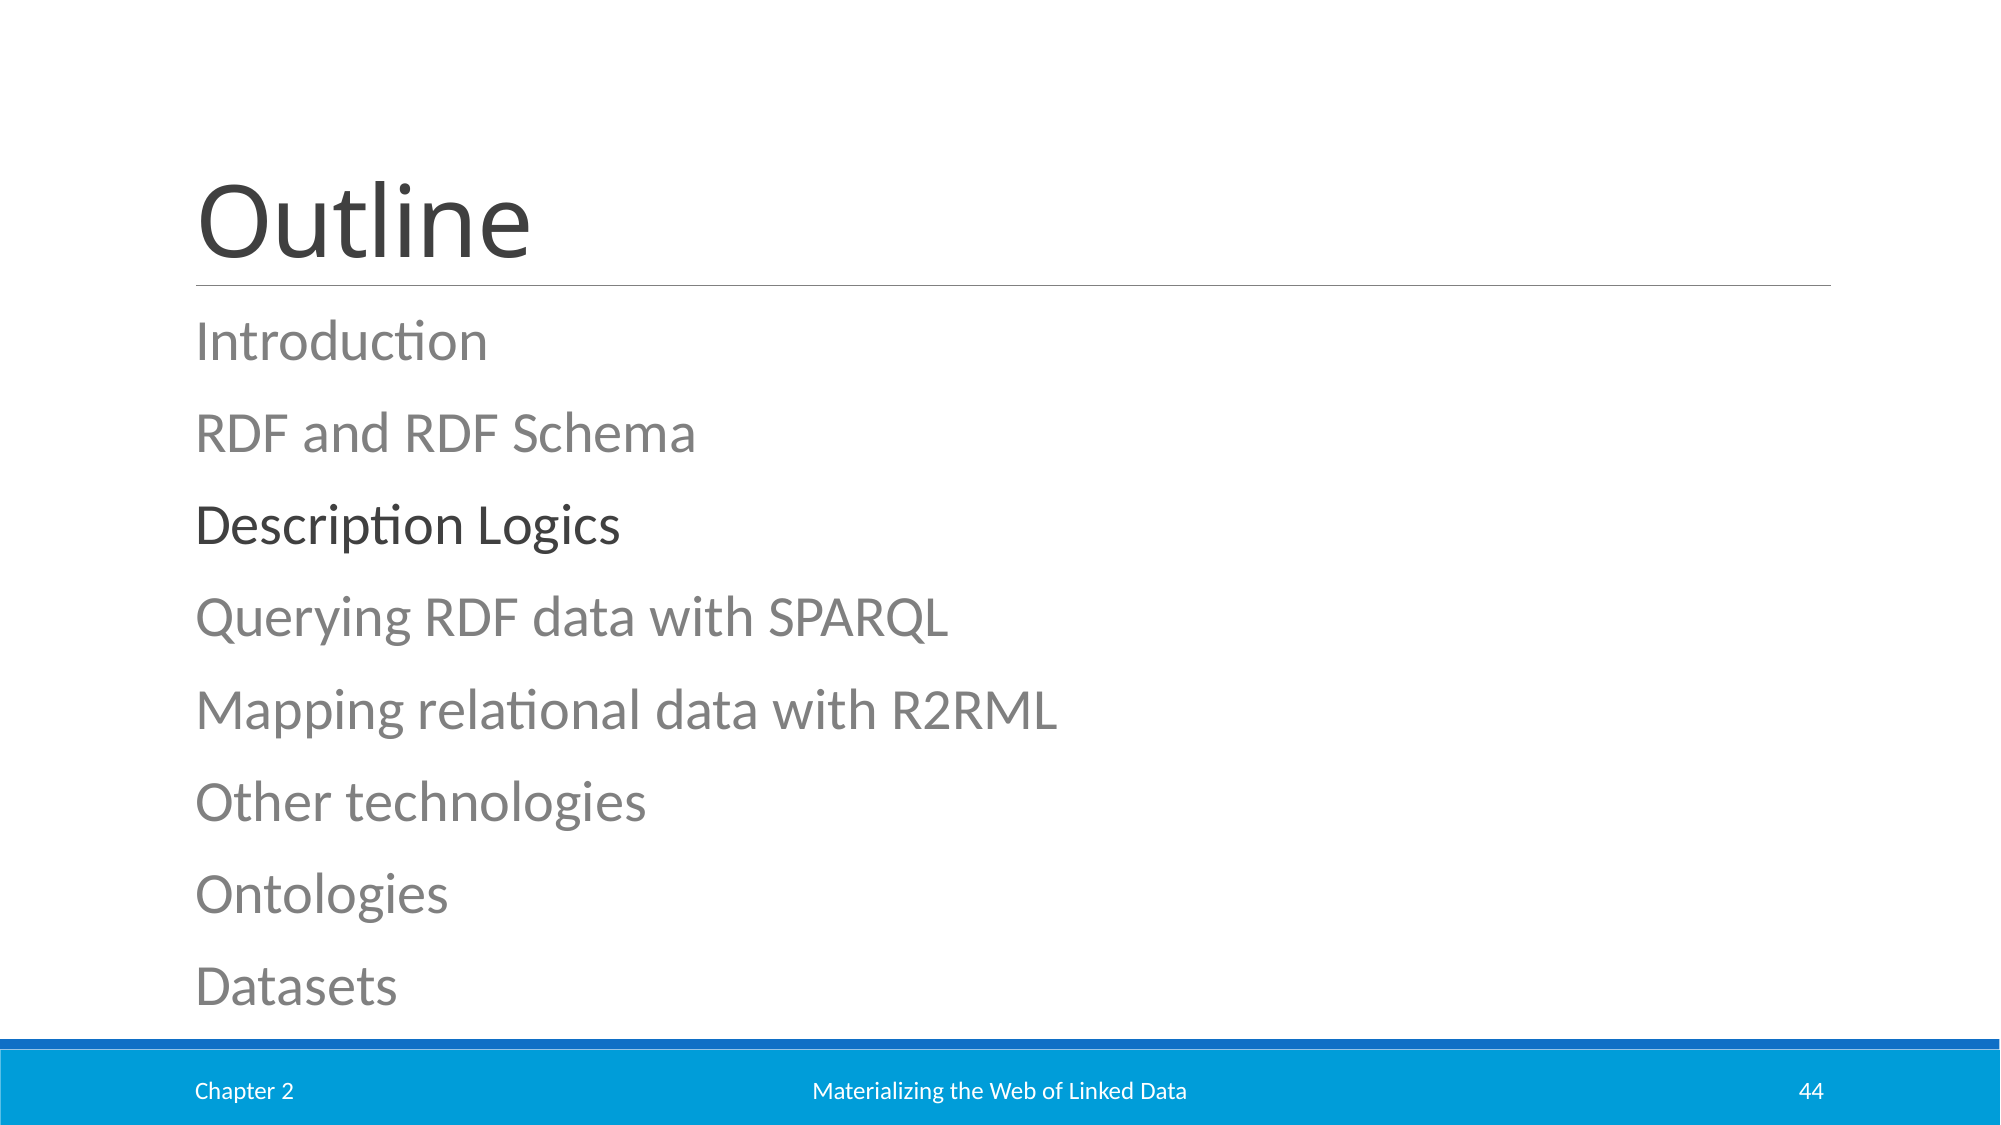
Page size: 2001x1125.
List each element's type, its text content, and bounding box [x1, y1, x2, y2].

footer Materializing the Web of Linked Data [604, 1059, 1396, 1120]
slide_number 44 [1624, 1059, 1840, 1120]
title Outline [180, 47, 1830, 285]
slide_number Chapter 2 [180, 1059, 586, 1120]
list Introduction RDF and RDF Schema Description Logics Querying RDF data with SPARQL Mapping relational data with R2RML Other technologies Ontologies Datasets [180, 302, 1830, 963]
